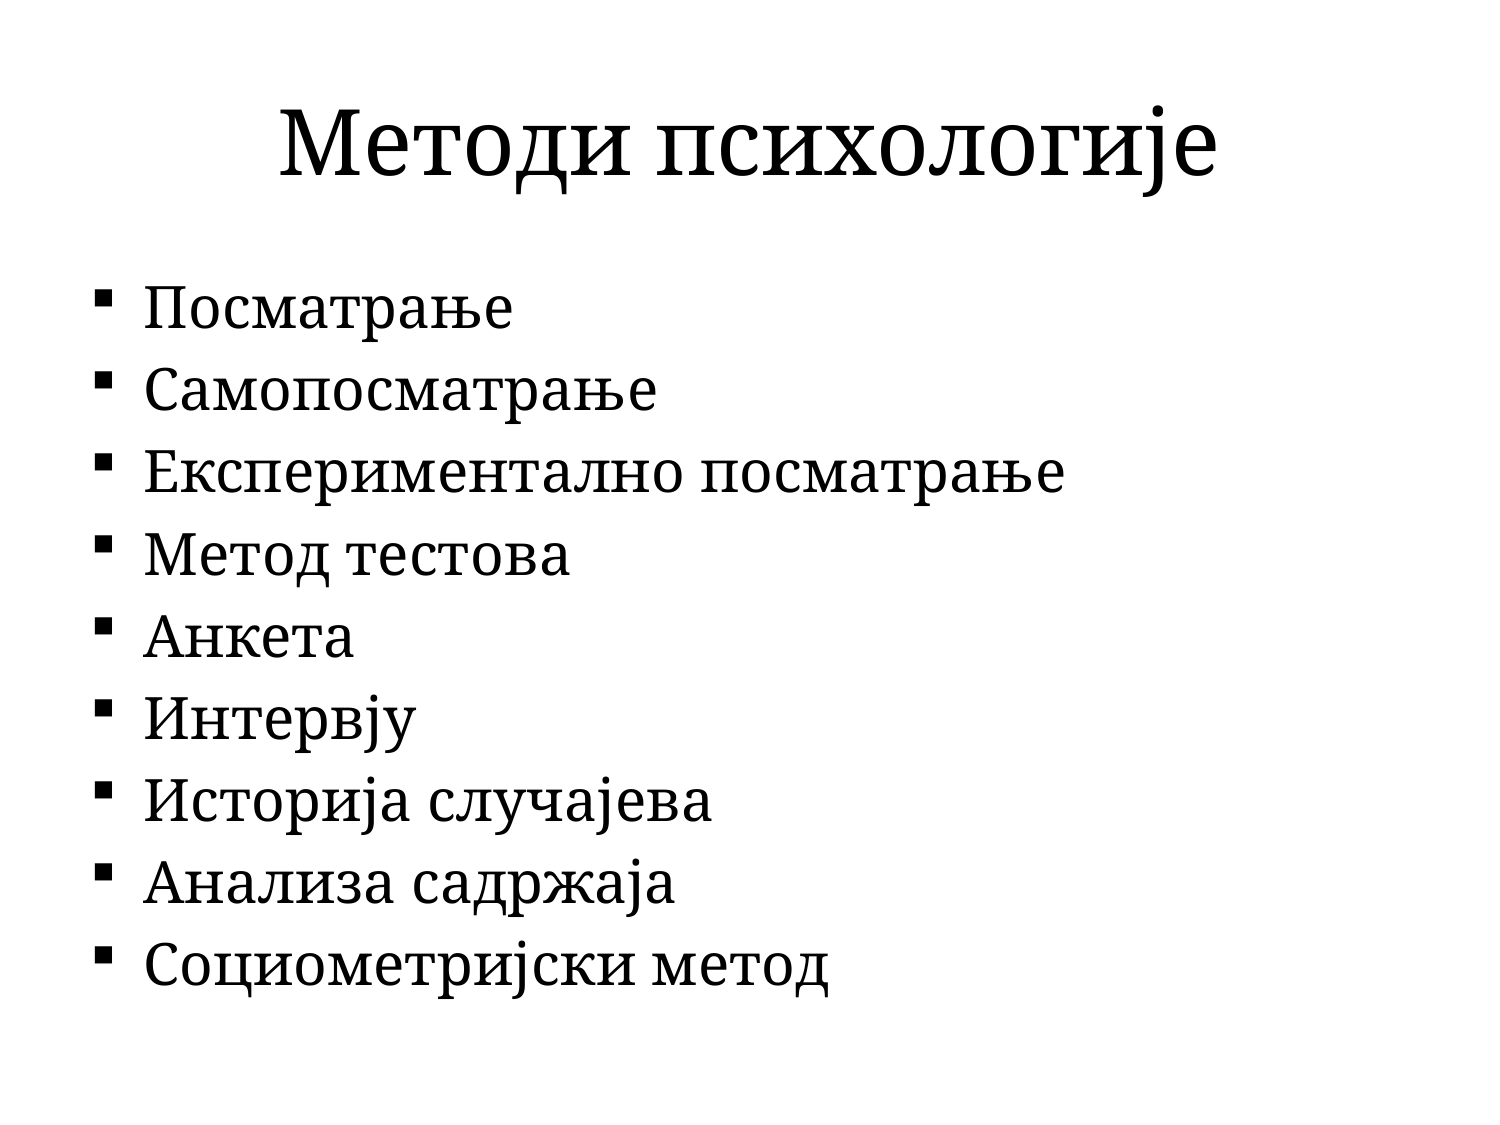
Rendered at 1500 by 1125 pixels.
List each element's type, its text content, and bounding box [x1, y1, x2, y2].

list Посматрање Самопосматрање Експериментално посматрање Метод тестова Анкета Интервју Историја случајева Анализа садржаја Социометријски метод [74, 262, 1426, 1006]
title Методи психологије [74, 44, 1426, 233]
